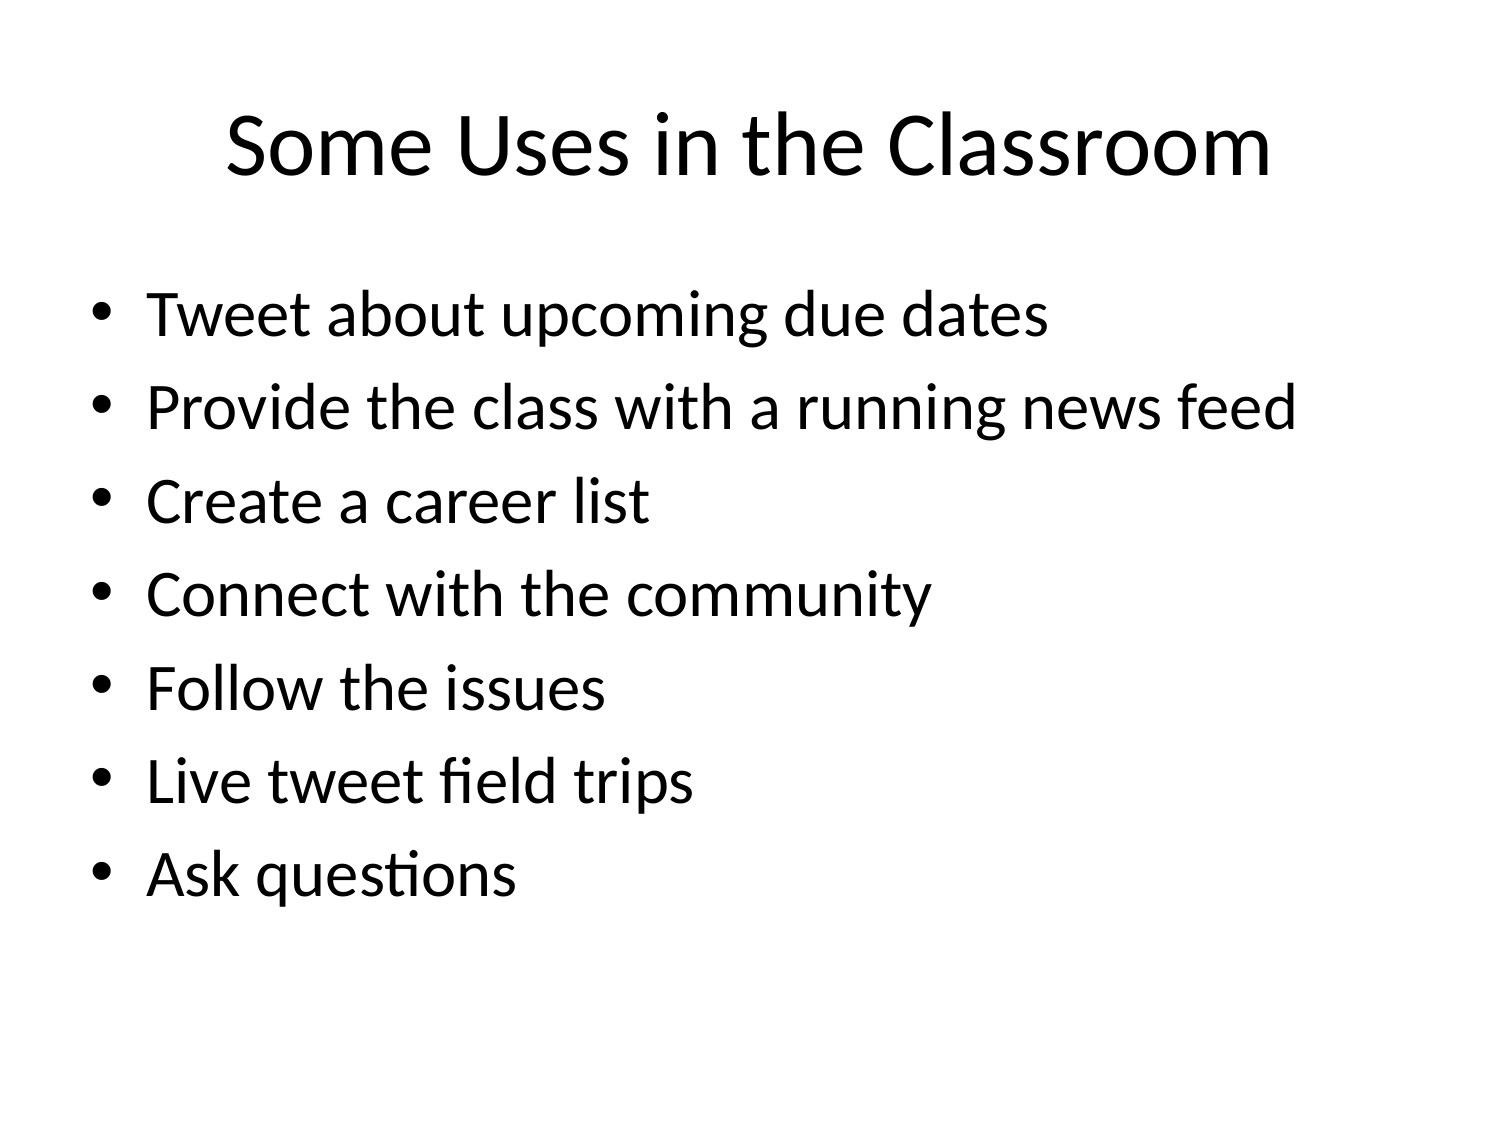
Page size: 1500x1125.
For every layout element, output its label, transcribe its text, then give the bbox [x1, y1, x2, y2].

title Some Uses in the Classroom [75, 45, 1425, 233]
list Tweet about upcoming due dates Provide the class with a running news feed Create a career list Connect with the community Follow the issues Live tweet field trips Ask questions [75, 262, 1425, 1005]
